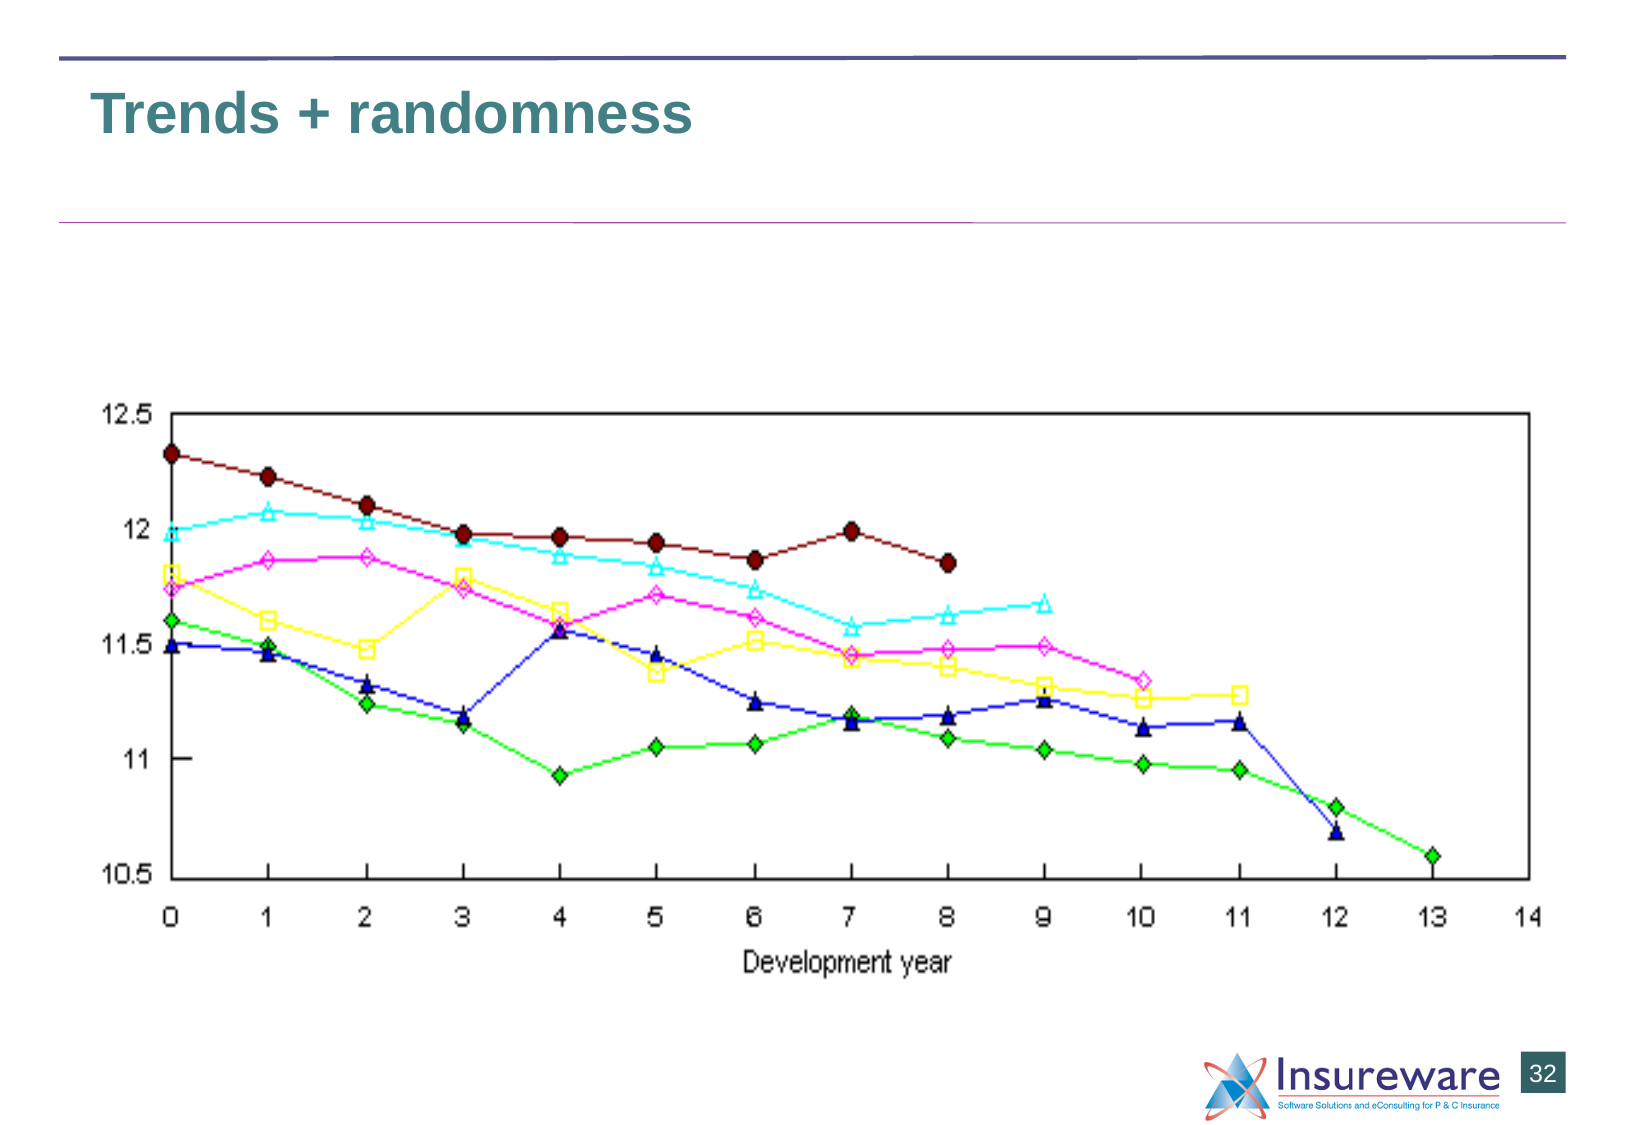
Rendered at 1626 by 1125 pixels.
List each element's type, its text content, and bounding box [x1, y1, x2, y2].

picture [1202, 1052, 1500, 1122]
title Trends + randomness [90, 79, 1568, 204]
slide_number 31 [1520, 1051, 1566, 1093]
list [0, 255, 1560, 988]
